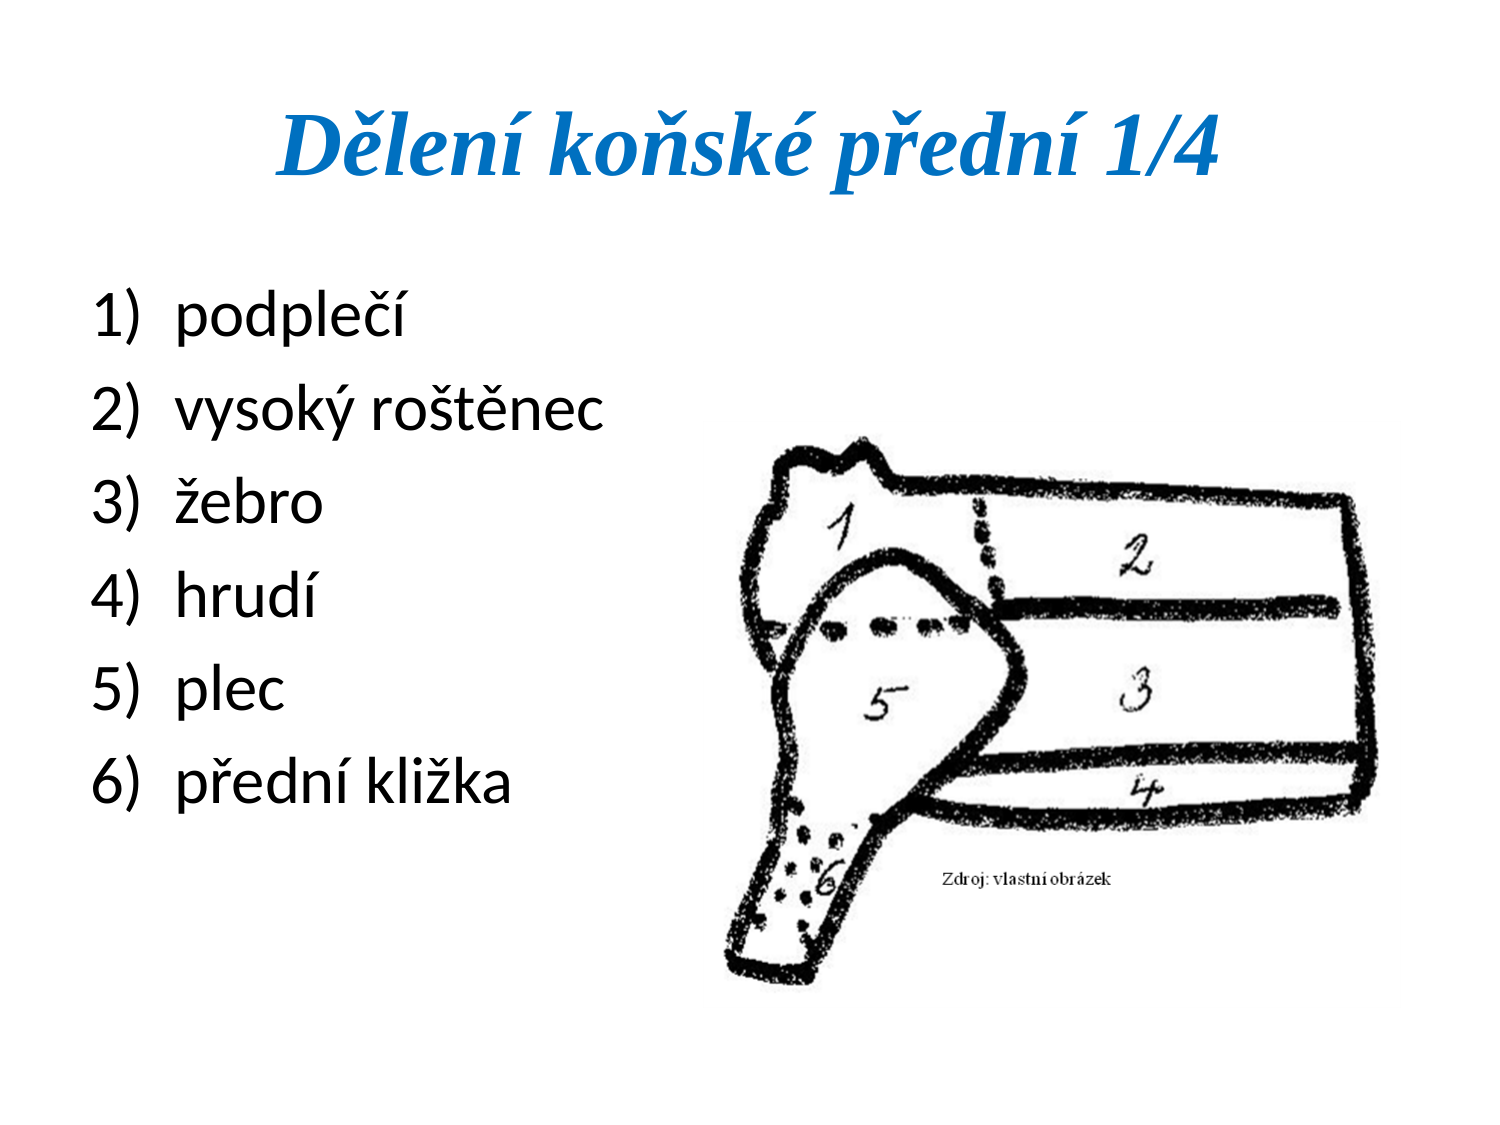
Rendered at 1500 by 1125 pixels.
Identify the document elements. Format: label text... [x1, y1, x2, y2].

picture [702, 420, 1402, 1009]
list podplečí vysoký roštěnec žebro hrudí plec přední kližka [75, 262, 1425, 1005]
title Dělení koňské přední 1/4 [75, 45, 1425, 233]
